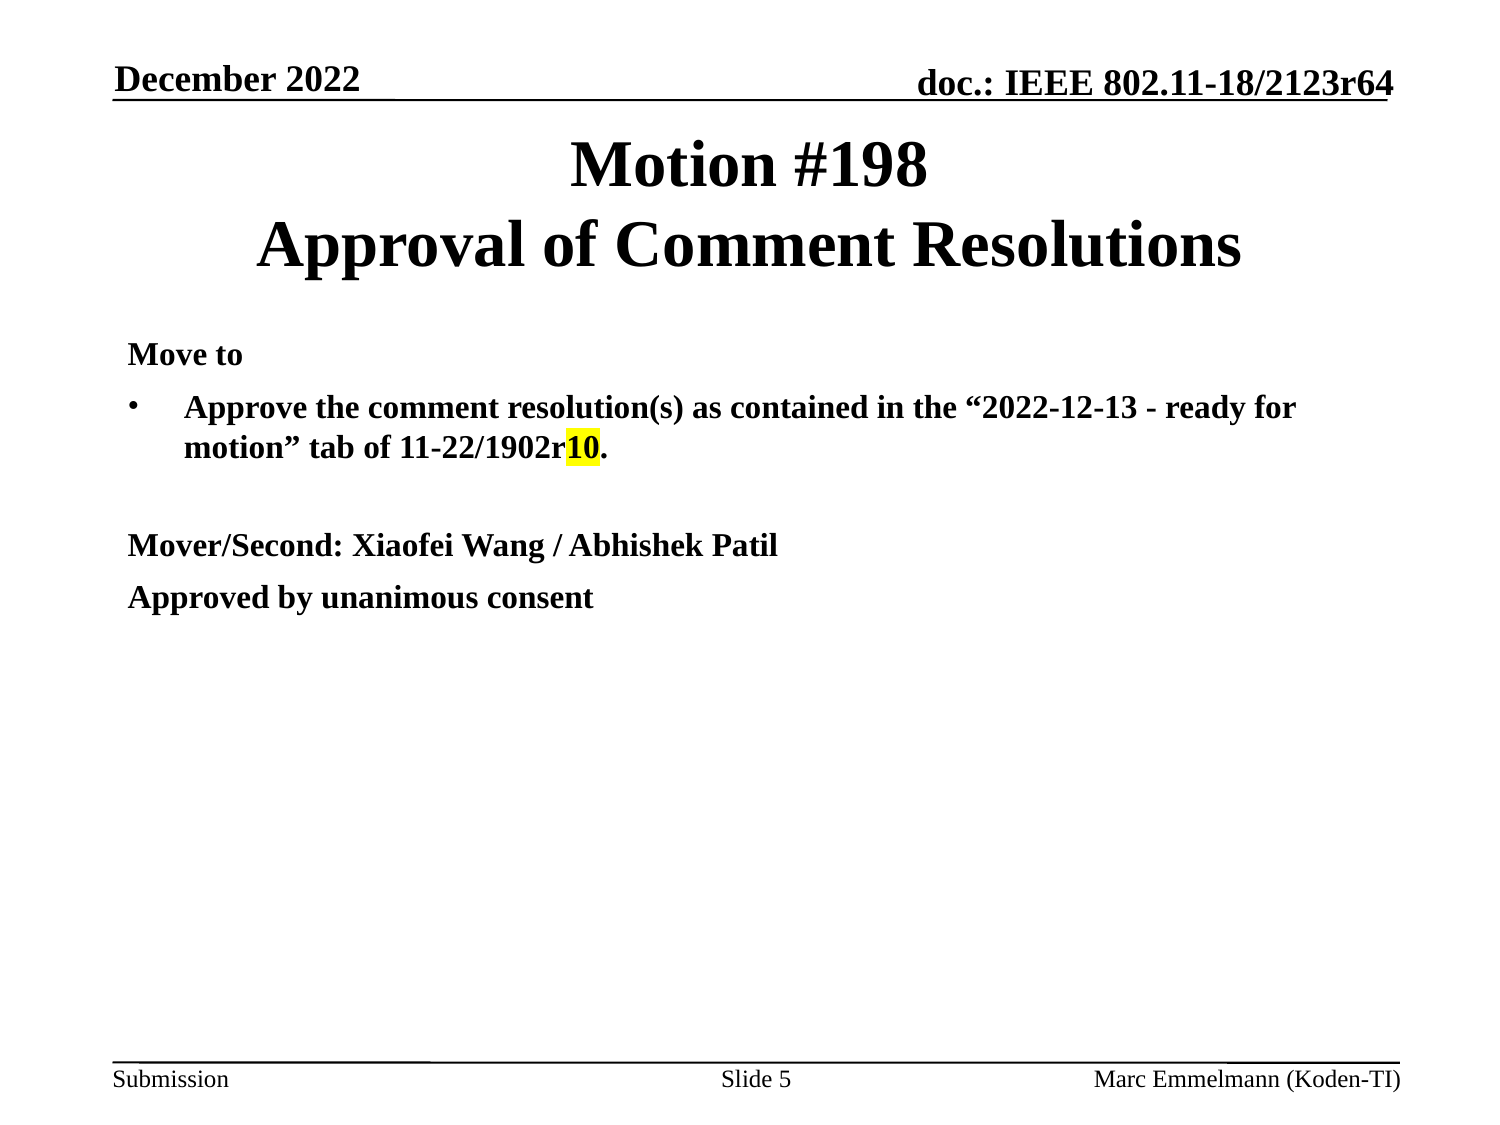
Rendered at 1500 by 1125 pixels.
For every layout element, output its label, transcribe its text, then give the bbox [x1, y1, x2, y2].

slide_number Slide 5 [712, 1061, 800, 1123]
footer Marc Emmelmann (Koden-TI) [878, 1061, 1402, 1093]
list Move to Approve the comment resolution(s) as contained in the “2022-12-13 - ready for motion” tab of 11-22/1902r10. Mover/Second: Xiaofei Wang / Abhishek Patil Approved by unanimous consent [112, 324, 1388, 1000]
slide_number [114, 54, 423, 100]
title Motion #198 Approval of Comment Resolutions [112, 112, 1388, 288]
